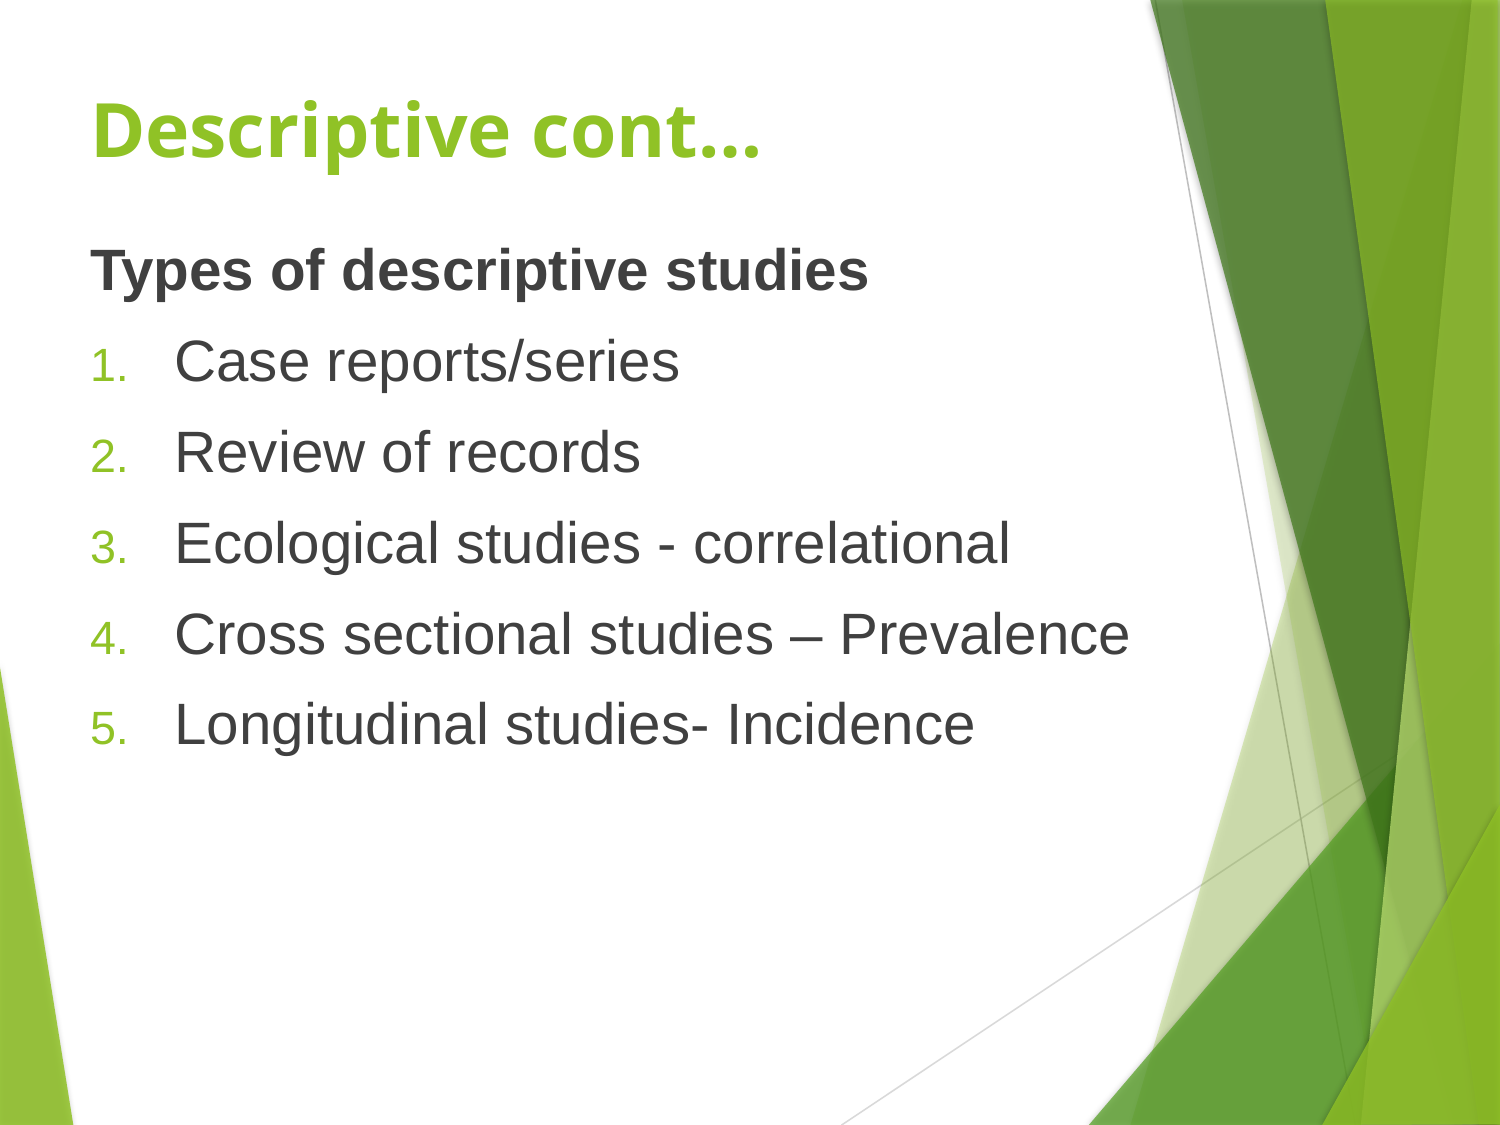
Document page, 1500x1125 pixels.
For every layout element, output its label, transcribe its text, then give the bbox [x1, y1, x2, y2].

title Descriptive cont… [75, 75, 1425, 193]
list Types of descriptive studies Case reports/series Review of records Ecological studies - correlational Cross sectional studies – Prevalence Longitudinal studies- Incidence [75, 224, 1425, 1088]
